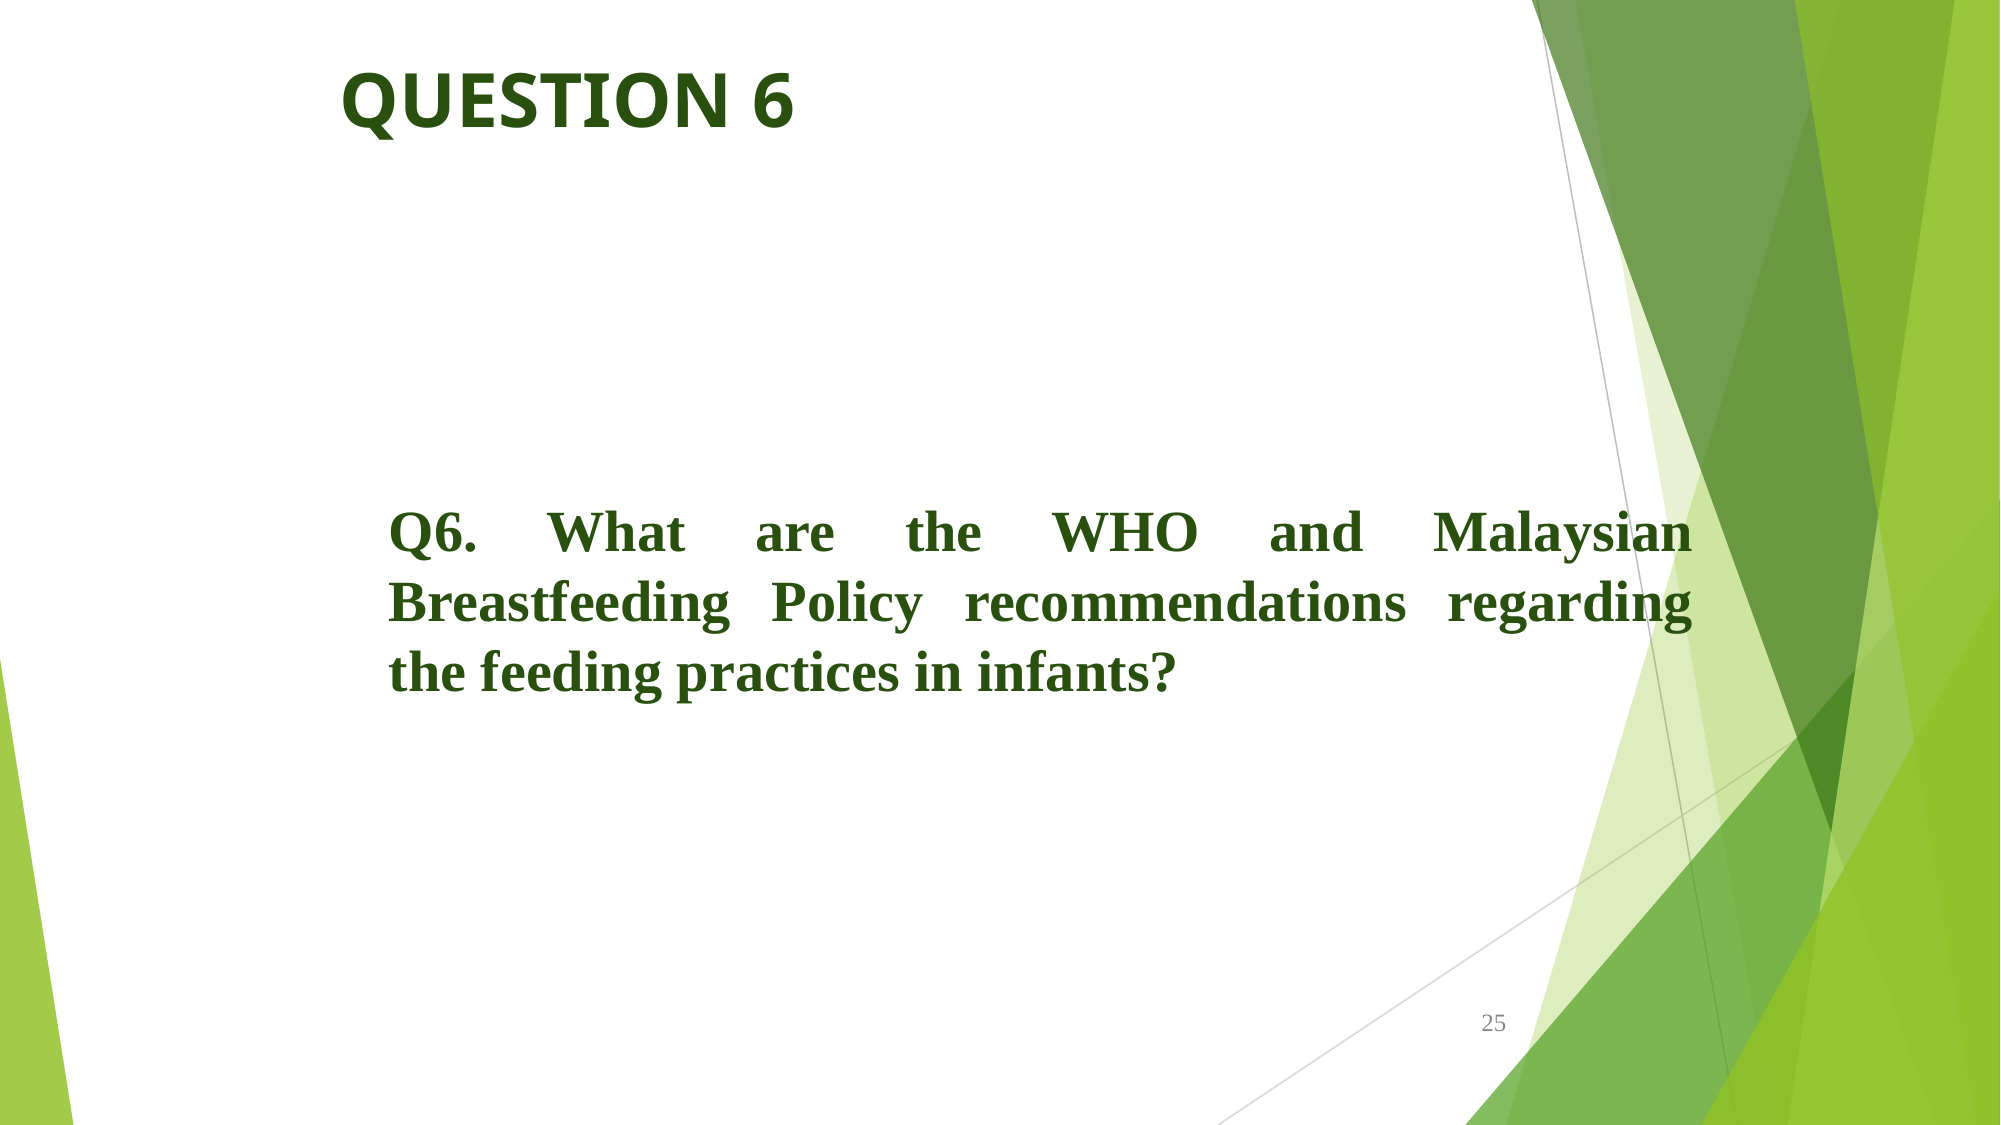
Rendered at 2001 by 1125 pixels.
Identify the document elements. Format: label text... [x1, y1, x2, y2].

title QUESTION 6 [324, 45, 1675, 185]
list Q6. What are the WHO and Malaysian Breastfeeding Policy recommendations regarding the feeding practices in infants? [373, 243, 1709, 917]
slide_number 25 [1409, 991, 1522, 1051]
